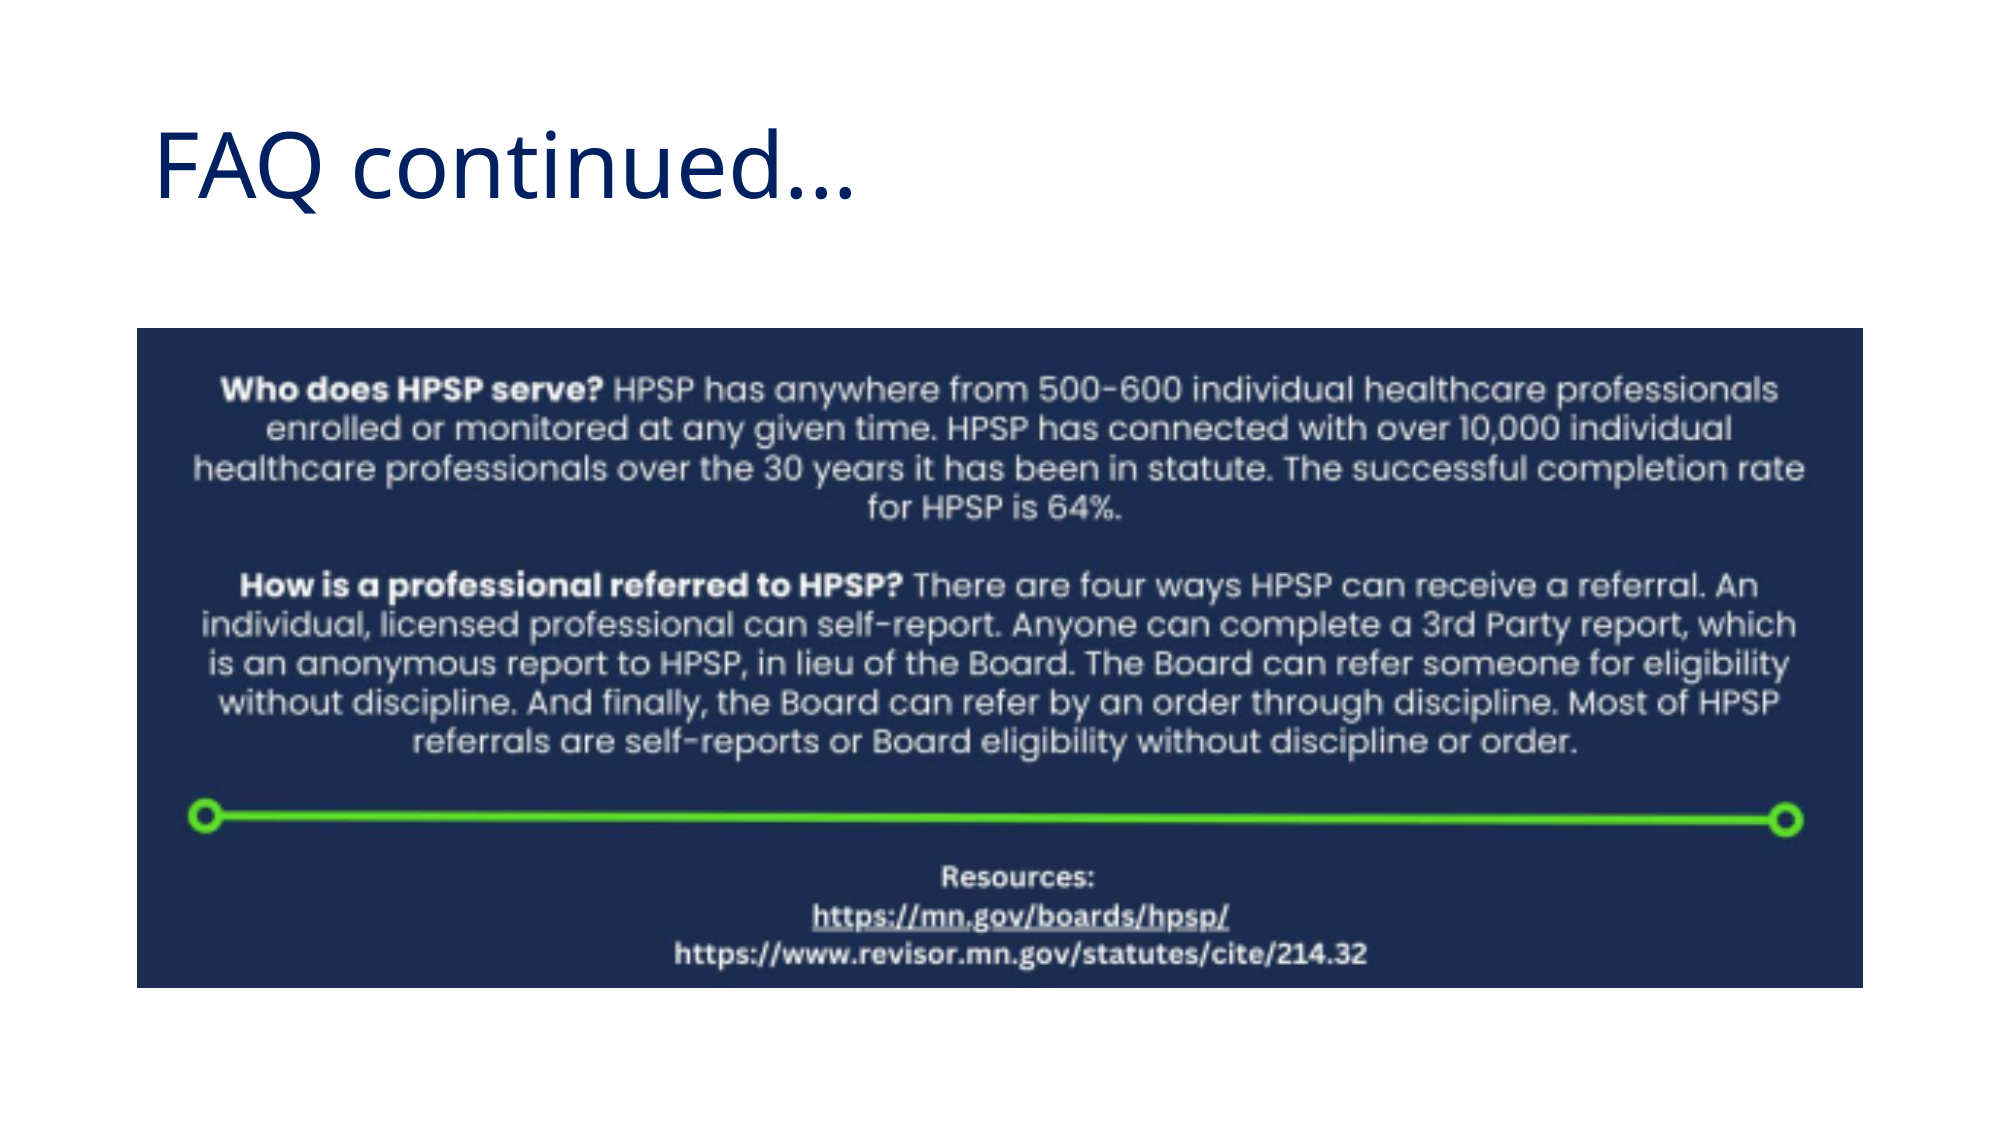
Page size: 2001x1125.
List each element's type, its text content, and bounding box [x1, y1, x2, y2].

title FAQ continued... [137, 59, 1863, 278]
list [137, 328, 1863, 988]
